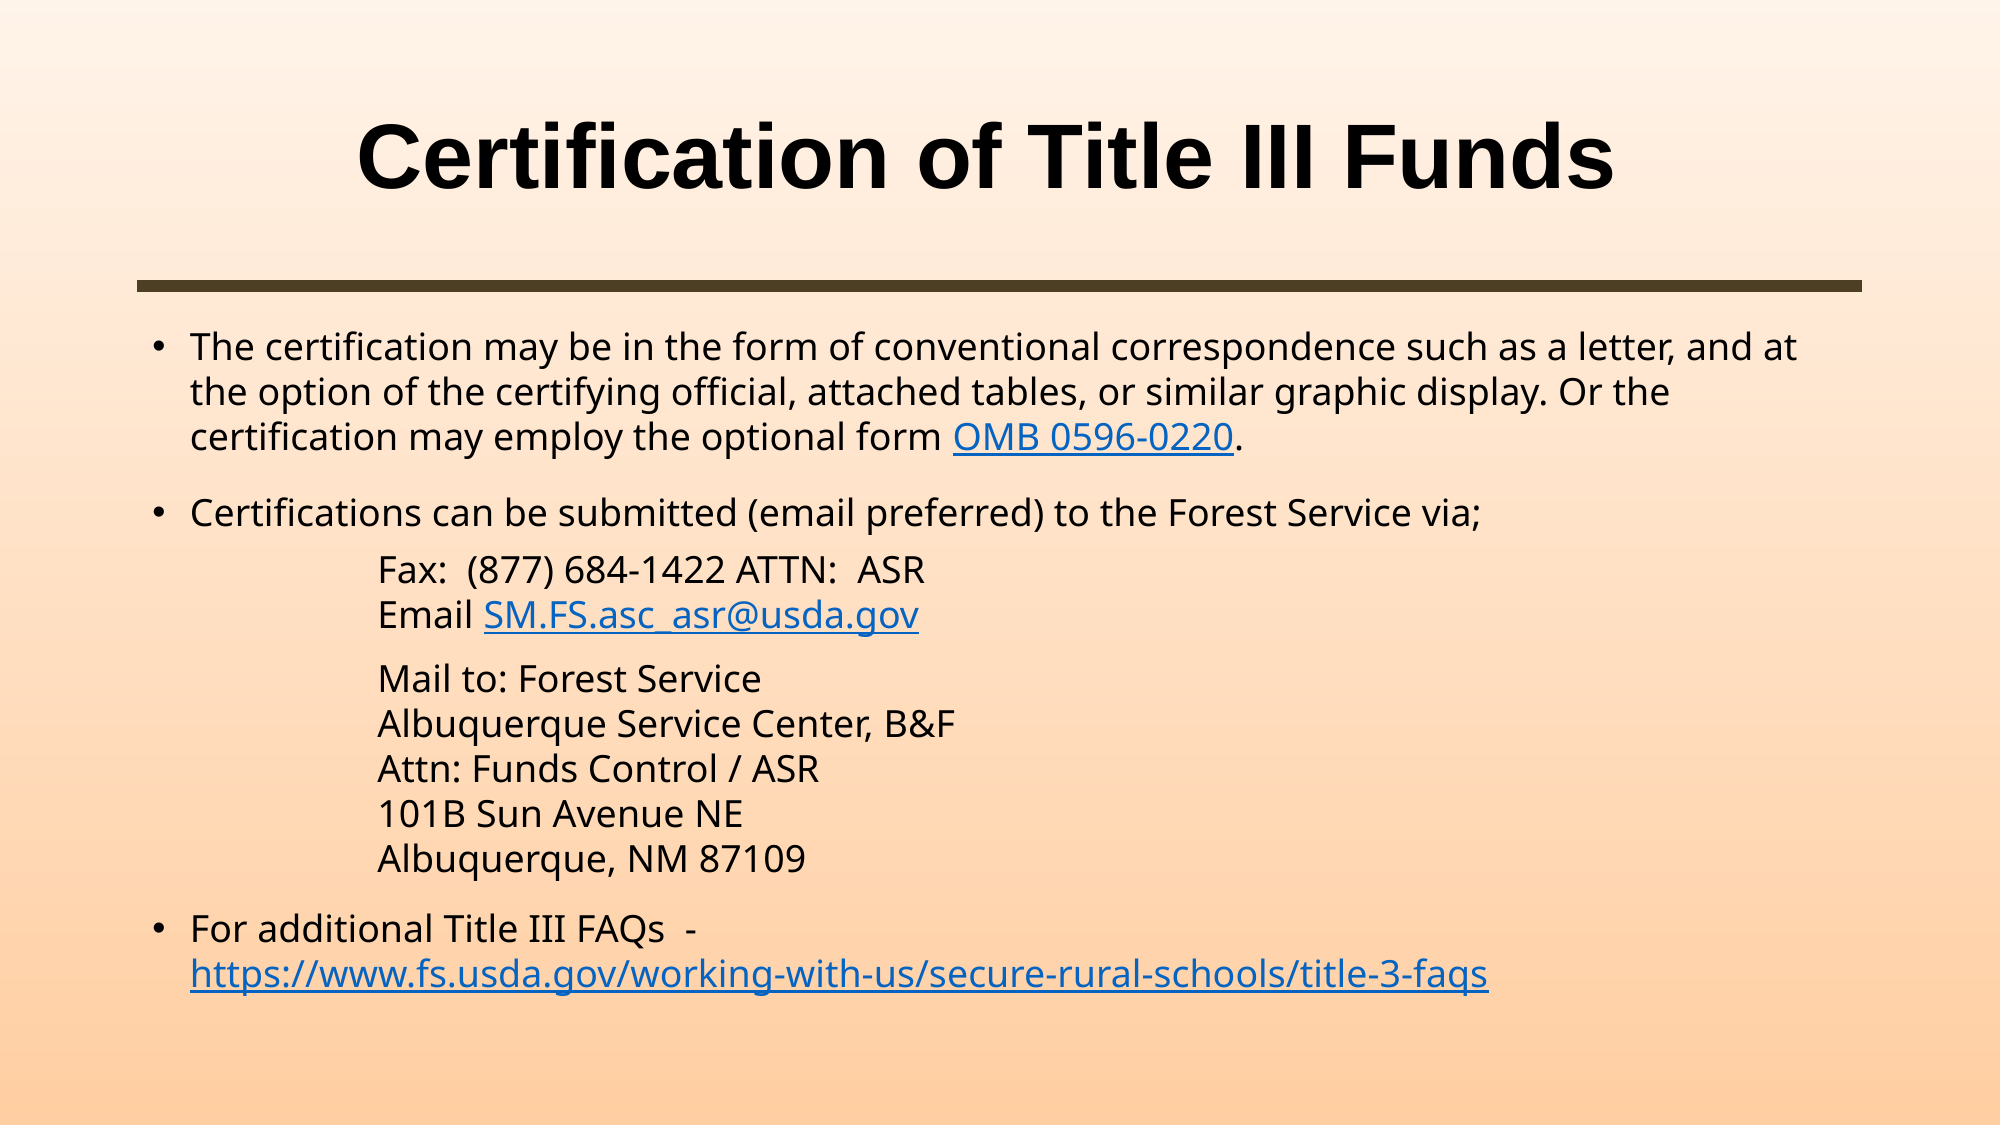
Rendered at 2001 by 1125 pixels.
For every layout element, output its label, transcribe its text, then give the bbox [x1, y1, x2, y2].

list The certification may be in the form of conventional correspondence such as a letter, and at the option of the certifying official, attached tables, or similar graphic display. Or the certification may employ the optional form OMB 0596-0220. Certifications can be submitted (email preferred) to the Forest Service via; Fax: (877) 684-1422 ATTN: ASR Email SM.FS.asc_asr@usda.gov Mail to: Forest Service Albuquerque Service Center, B&F Attn: Funds Control / ASR 101B Sun Avenue NE Albuquerque, NM 87109 For additional Title III FAQs - https://www.fs.usda.gov/working-with-us/secure-rural-schools/title-3-faqs [137, 315, 1863, 1010]
title Certification of Title III Funds [137, 102, 1863, 262]
